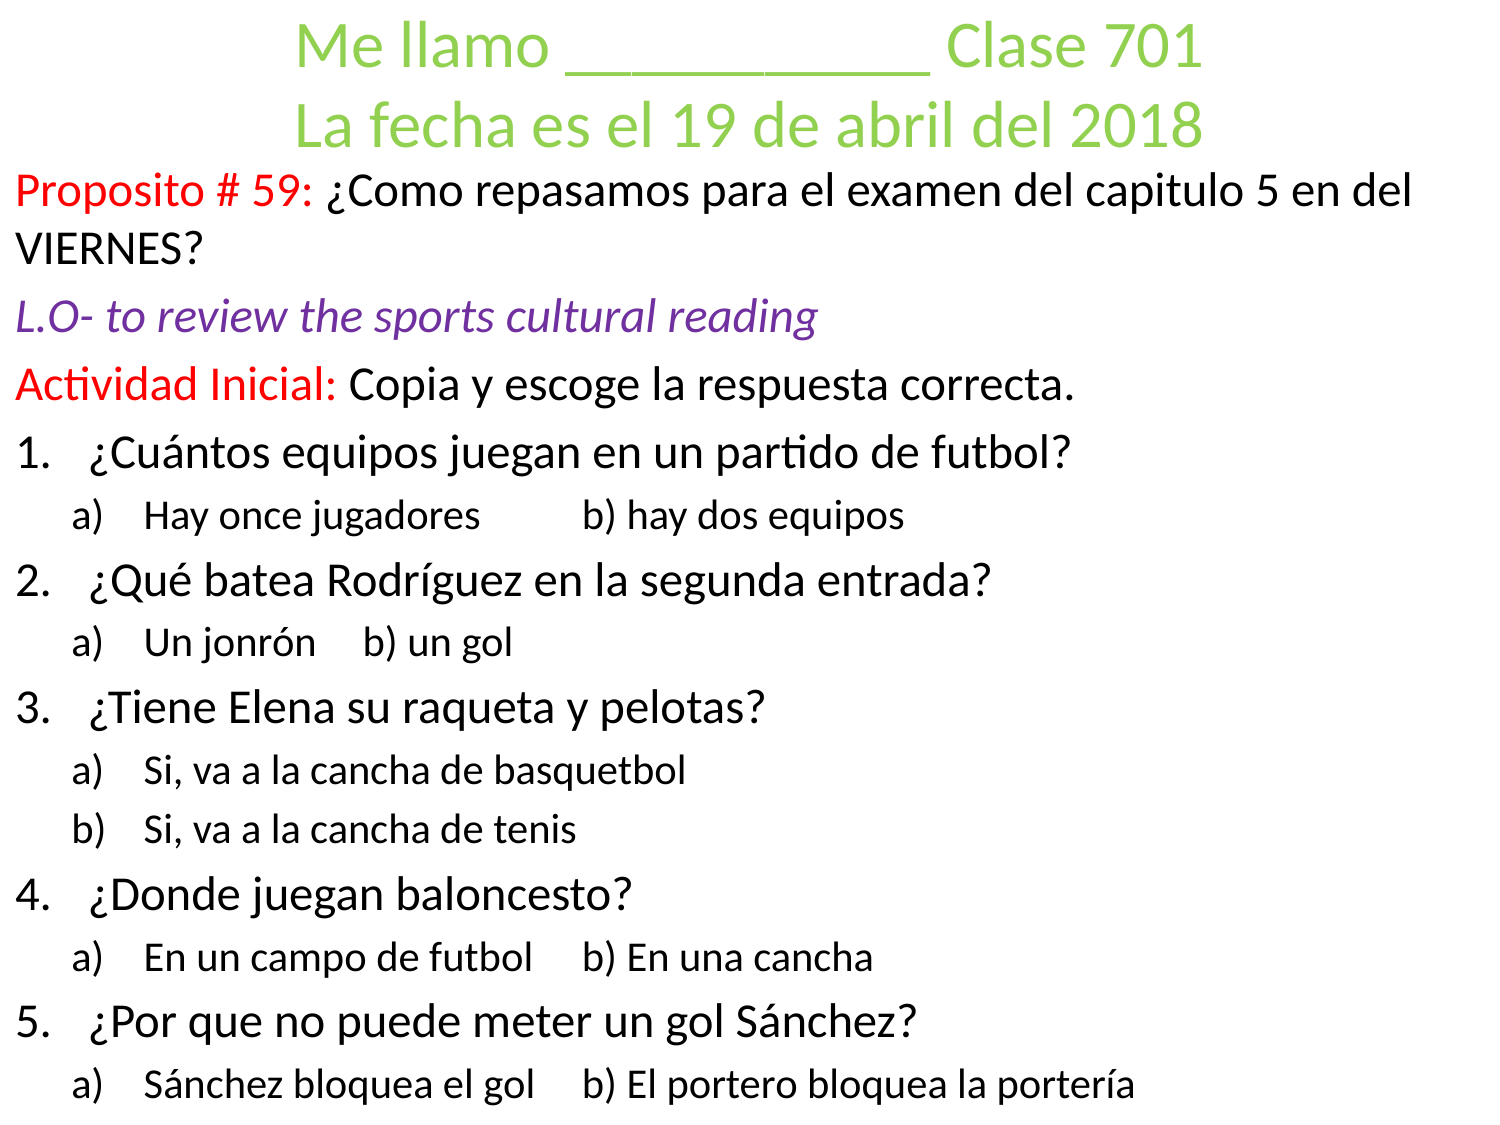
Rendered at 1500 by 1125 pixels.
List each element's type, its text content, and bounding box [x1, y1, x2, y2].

list Proposito # 59: ¿Como repasamos para el examen del capitulo 5 en del VIERNES? L.O- to review the sports cultural reading Actividad Inicial: Copia y escoge la respuesta correcta. ¿Cuántos equipos juegan en un partido de futbol? Hay once jugadores b) hay dos equipos ¿Qué batea Rodríguez en la segunda entrada? Un jonrón b) un gol ¿Tiene Elena su raqueta y pelotas? Si, va a la cancha de basquetbol Si, va a la cancha de tenis ¿Donde juegan baloncesto? En un campo de futbol b) En una cancha ¿Por que no puede meter un gol Sánchez? Sánchez bloquea el gol b) El portero bloquea la portería [0, 149, 1500, 1125]
title Me llamo ___________ Clase 701 La fecha es el 19 de abril del 2018 [75, 0, 1425, 149]
